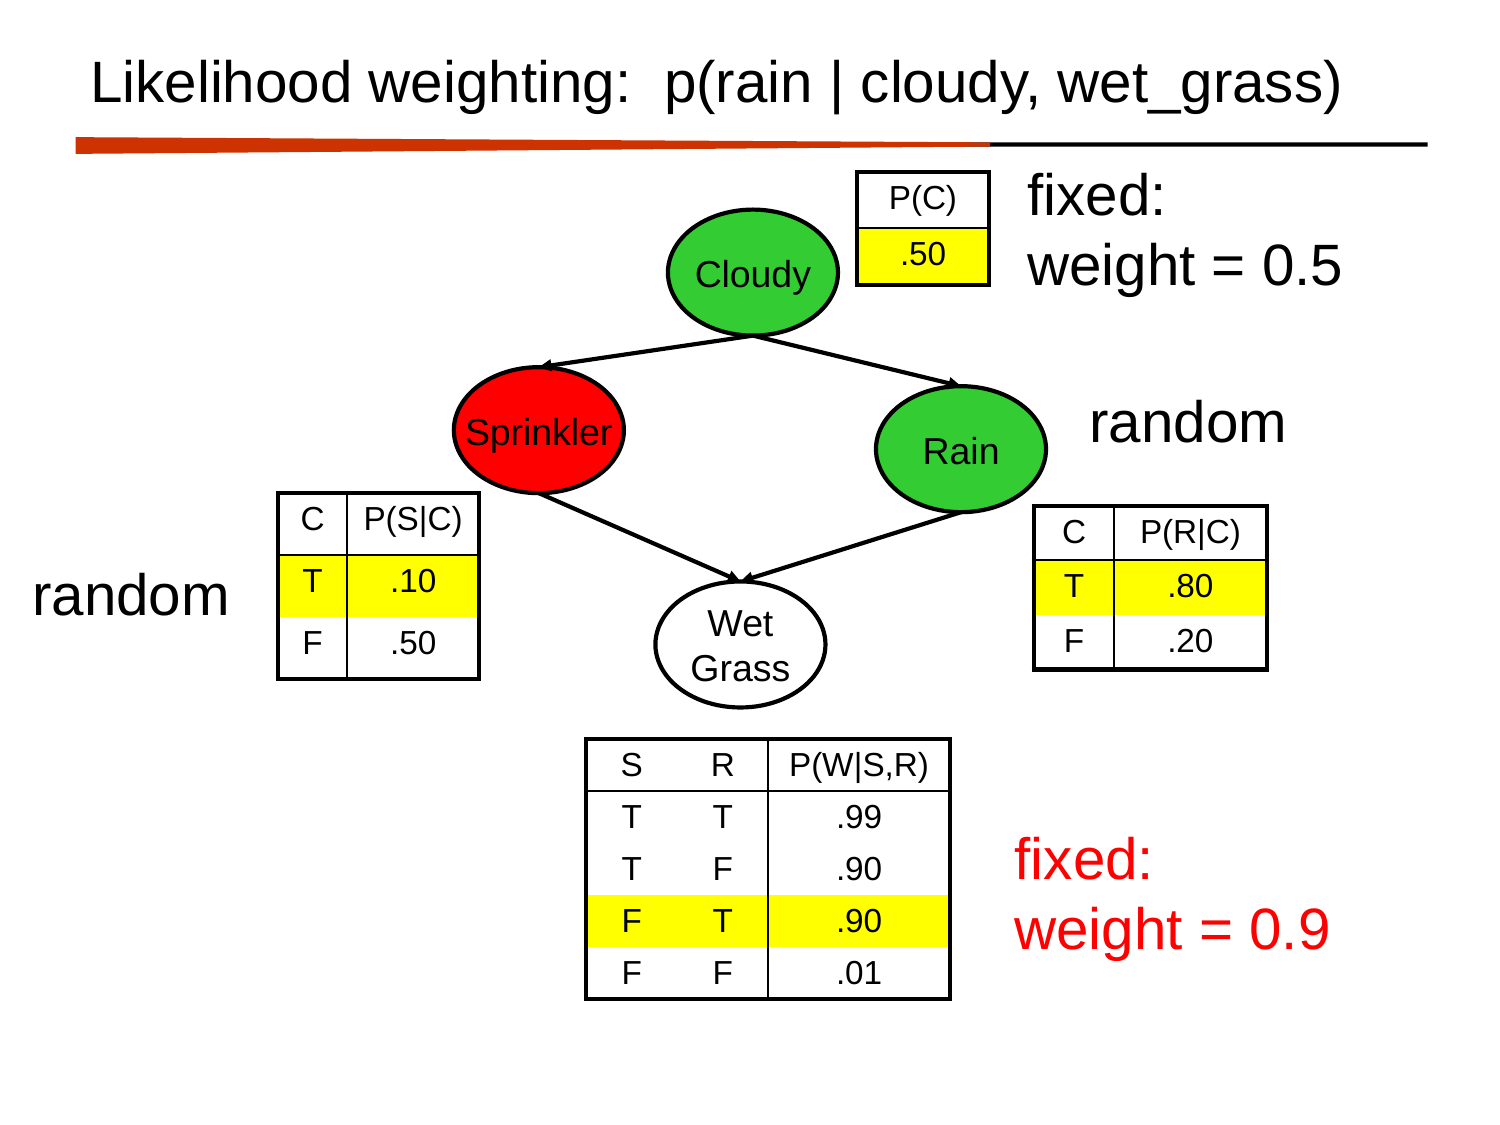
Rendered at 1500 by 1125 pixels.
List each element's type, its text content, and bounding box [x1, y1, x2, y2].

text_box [538, 494, 741, 580]
text_box Cloudy [667, 209, 838, 336]
table_cell .99 [769, 792, 948, 843]
table_cell T [677, 895, 767, 947]
table_cell .50 [859, 229, 987, 283]
text_box random [0, 549, 263, 635]
table_cell F [280, 617, 346, 677]
table_cell T [588, 792, 677, 843]
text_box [752, 337, 962, 385]
table_cell .10 [348, 556, 477, 617]
table_cell T [588, 843, 677, 895]
table_header S [588, 741, 677, 790]
table_cell .90 [769, 895, 948, 947]
text_box random [1074, 376, 1500, 462]
text_box fixed: weight = 0.9 [999, 814, 1438, 969]
table_cell T [1036, 561, 1113, 615]
table_cell T [280, 556, 346, 617]
table_cell T [677, 792, 767, 843]
table_header P(R|C) [1115, 508, 1265, 559]
table_header P(C) [859, 174, 987, 227]
text_box fixed: weight = 0.5 [1012, 149, 1425, 305]
table_header R [677, 741, 767, 790]
table_header C [1036, 508, 1113, 559]
table_header P(W|S,R) [769, 741, 948, 790]
table_cell .01 [769, 947, 948, 997]
table_header C [280, 495, 346, 554]
table_cell .90 [769, 843, 948, 895]
table_cell F [1036, 615, 1113, 667]
text_box Wet Grass [655, 588, 826, 708]
table_header P(S|C) [348, 495, 477, 554]
text_box Rain [875, 386, 1047, 513]
table_cell F [677, 947, 767, 997]
table_cell .20 [1115, 615, 1265, 667]
title Likelihood weighting: p(rain | cloudy, wet_grass) [74, 24, 1426, 133]
table_cell F [677, 843, 767, 895]
table_cell F [588, 895, 677, 947]
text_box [538, 337, 754, 366]
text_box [744, 513, 962, 580]
table_cell F [588, 947, 677, 997]
table_cell .80 [1115, 561, 1265, 615]
table_cell .50 [348, 617, 477, 677]
text_box Sprinkler [453, 367, 624, 494]
